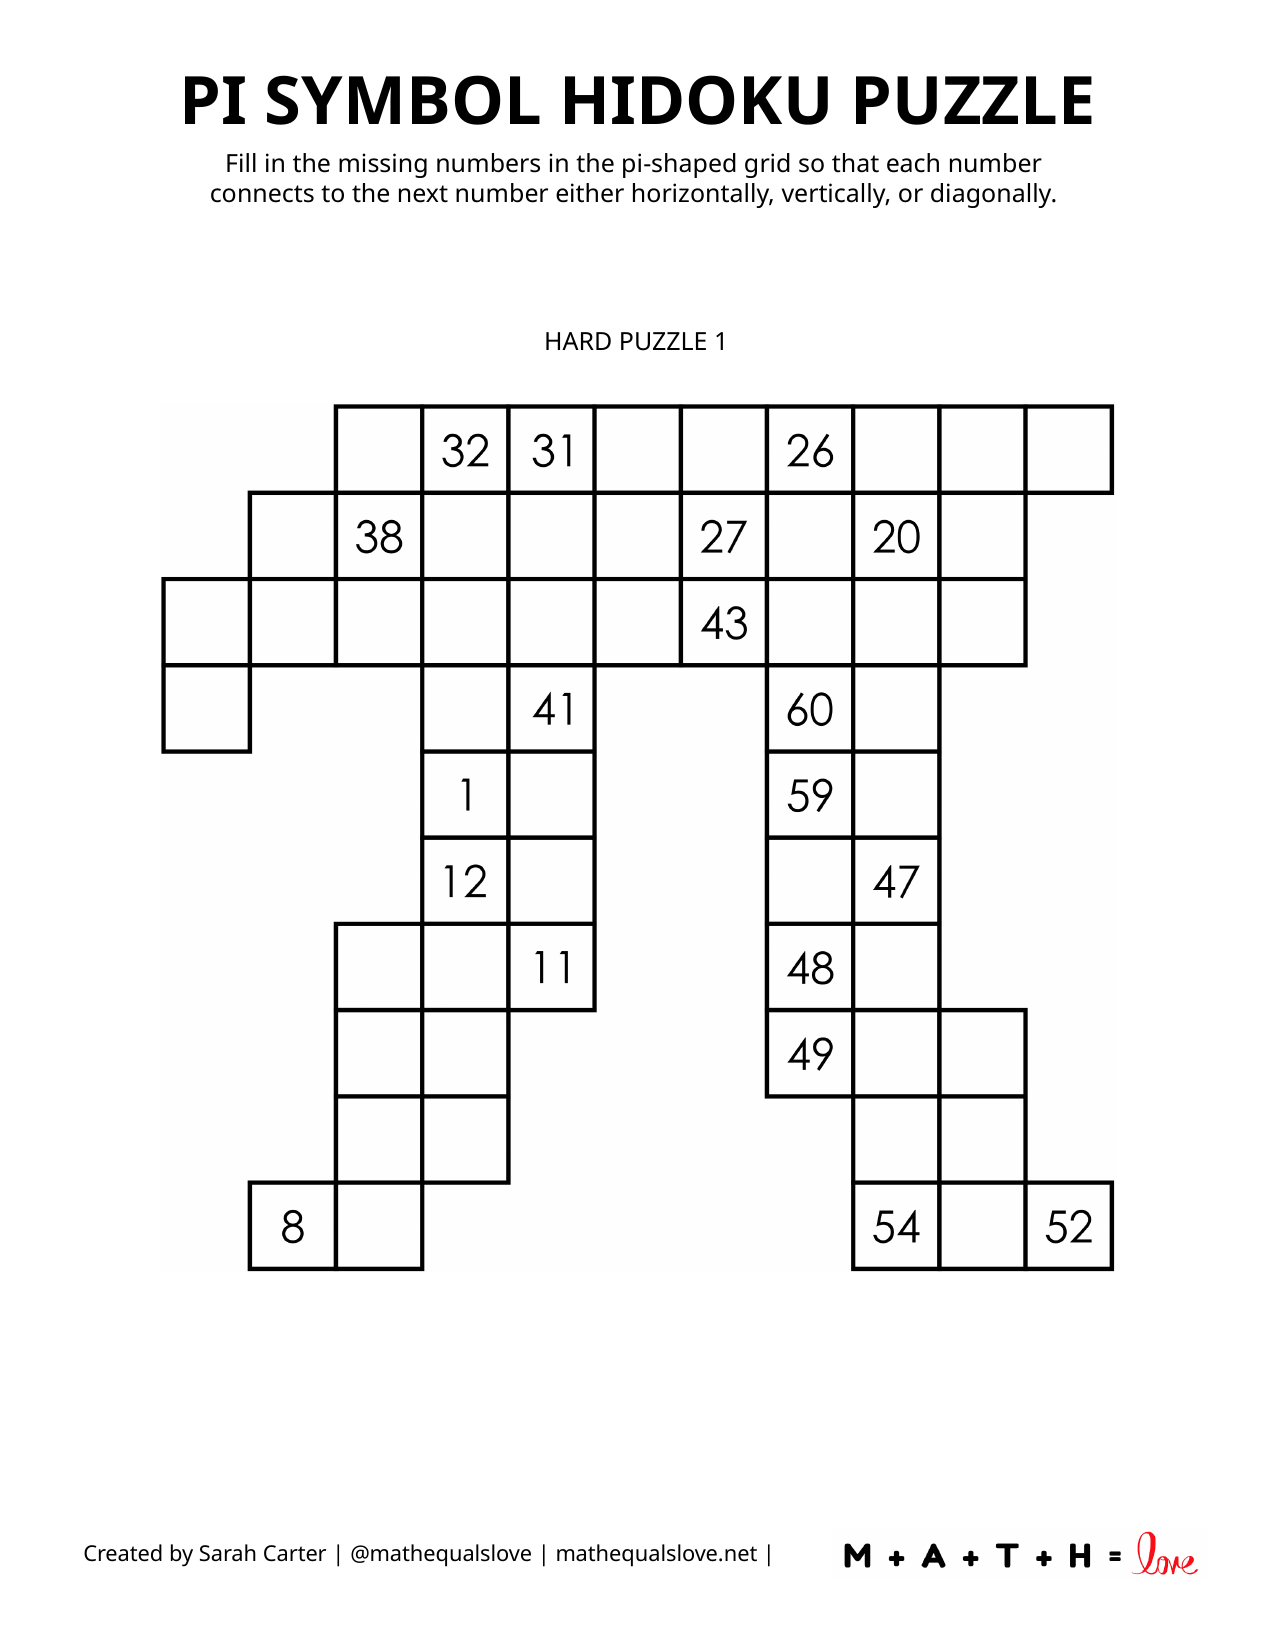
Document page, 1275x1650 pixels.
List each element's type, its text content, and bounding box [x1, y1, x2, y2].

text_box Fill in the missing numbers in the pi-shaped grid so that each number connects to the next number either horizontally, vertically, or diagonally. [0, 140, 1275, 216]
text_box PI SYMBOL HIDOKU PUZZLE [66, 50, 1211, 140]
text_box HARD PUZZLE 1 [158, 324, 1115, 376]
picture [158, 401, 1117, 1273]
picture [830, 1528, 1207, 1580]
text_box Created by Sarah Carter | @mathequalslove | mathequalslove.net | [68, 1532, 830, 1574]
